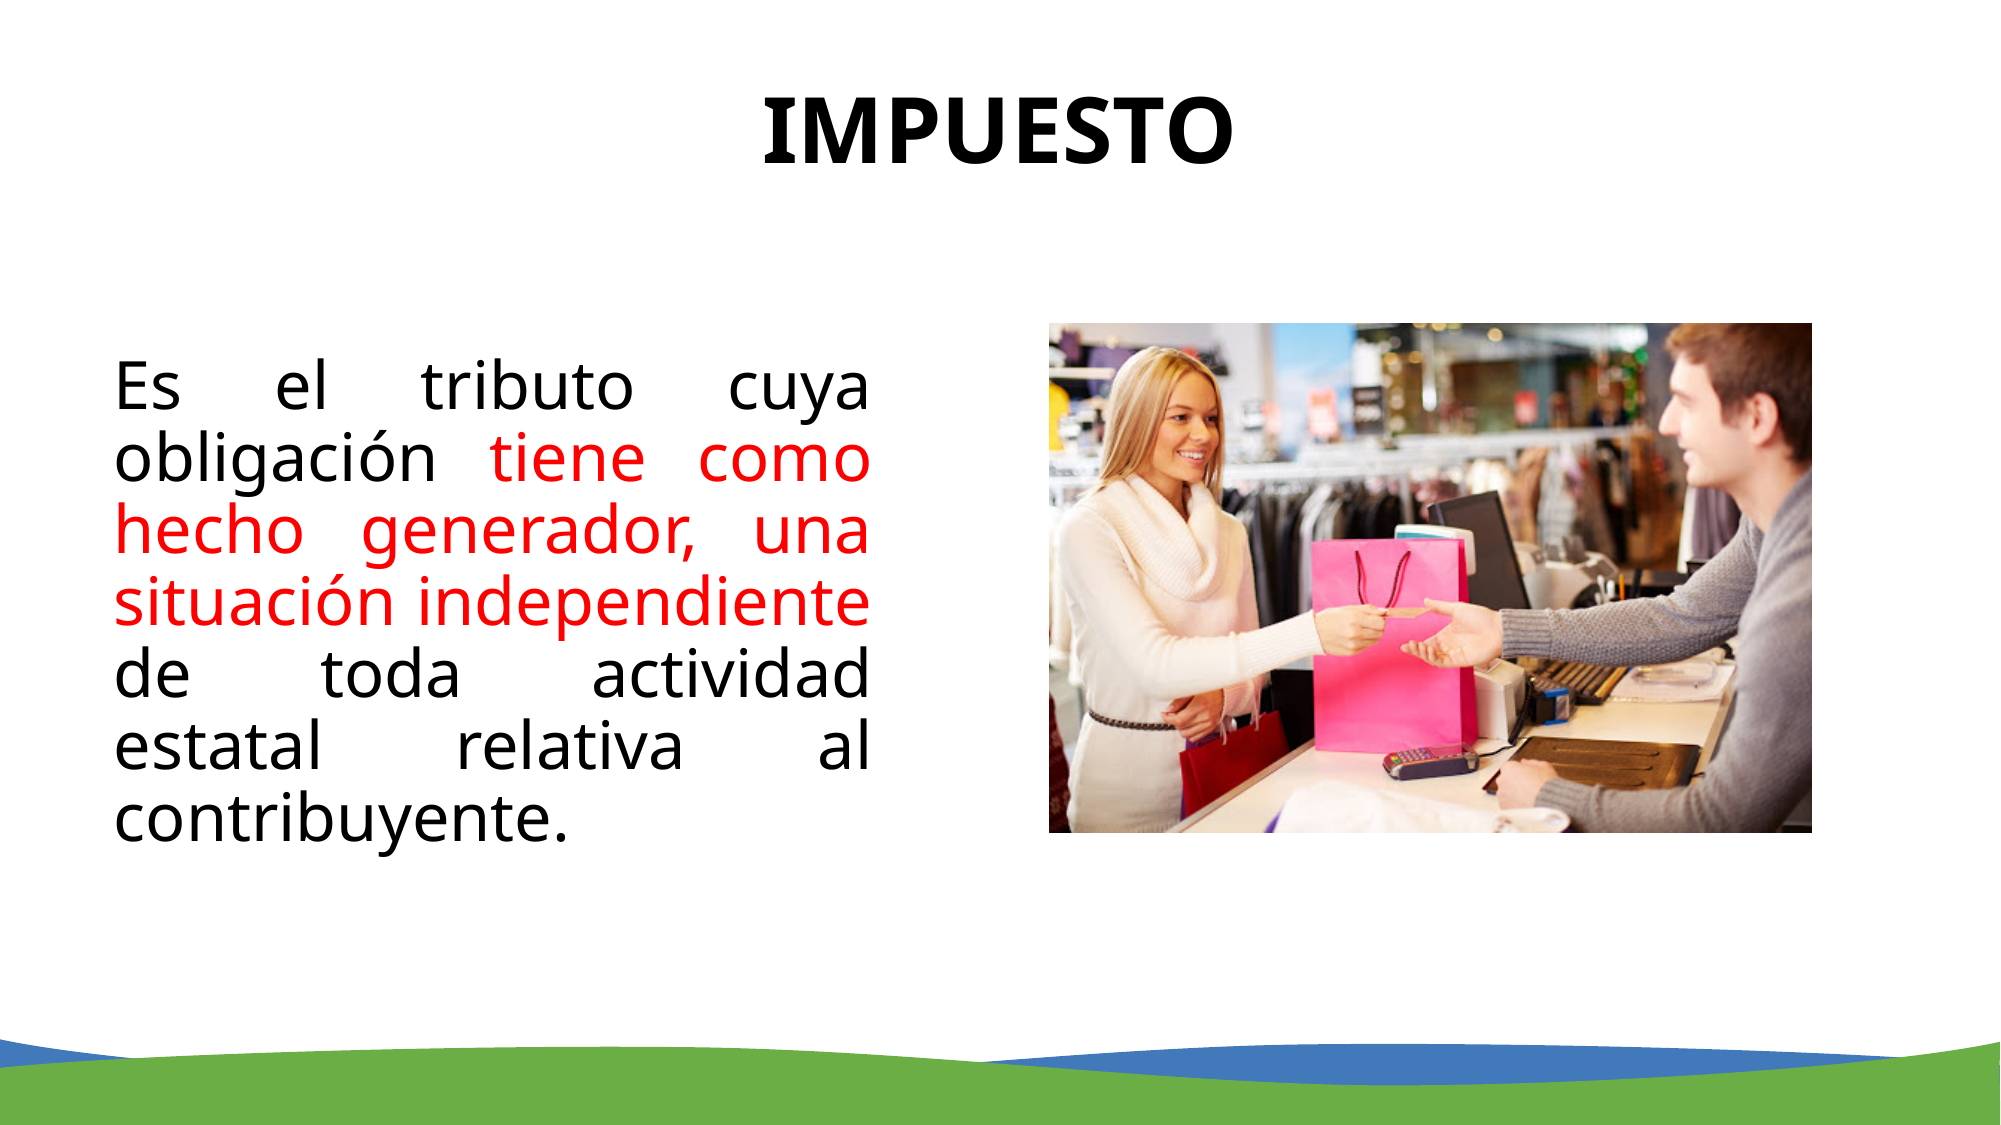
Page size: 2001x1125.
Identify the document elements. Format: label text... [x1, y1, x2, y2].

list Es el tributo cuya obligación tiene como hecho generador, una situación independiente de toda actividad estatal relativa al contribuyente. [98, 344, 889, 997]
picture [1049, 323, 1812, 833]
title IMPUESTO [137, 59, 1863, 208]
